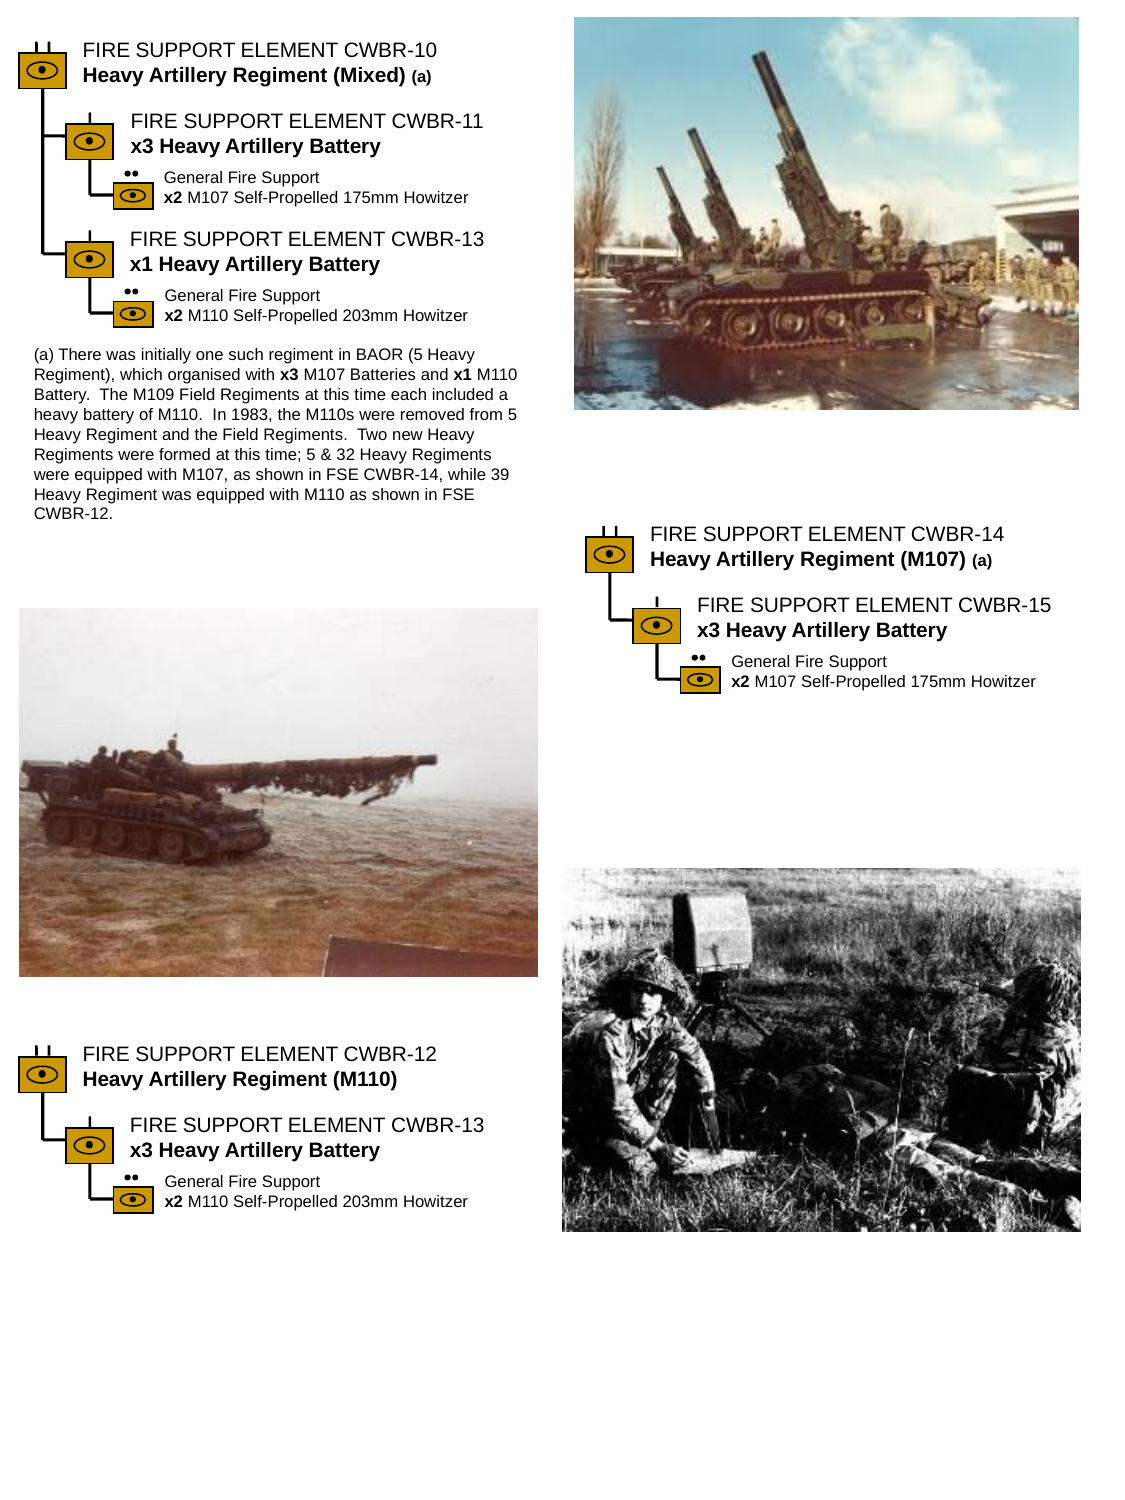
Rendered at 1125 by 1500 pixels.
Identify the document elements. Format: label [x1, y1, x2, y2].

text_box [66, 1104, 500, 1219]
text_box [125, 171, 138, 176]
text_box [125, 289, 138, 294]
text_box [125, 1175, 138, 1180]
text_box [66, 124, 153, 209]
text_box [18, 336, 1067, 1140]
text_box [36, 1045, 49, 1056]
text_box [66, 218, 500, 333]
picture [562, 868, 1081, 1232]
picture [18, 608, 538, 977]
picture [574, 17, 1079, 410]
text_box [18, 29, 452, 254]
text_box [115, 100, 499, 215]
